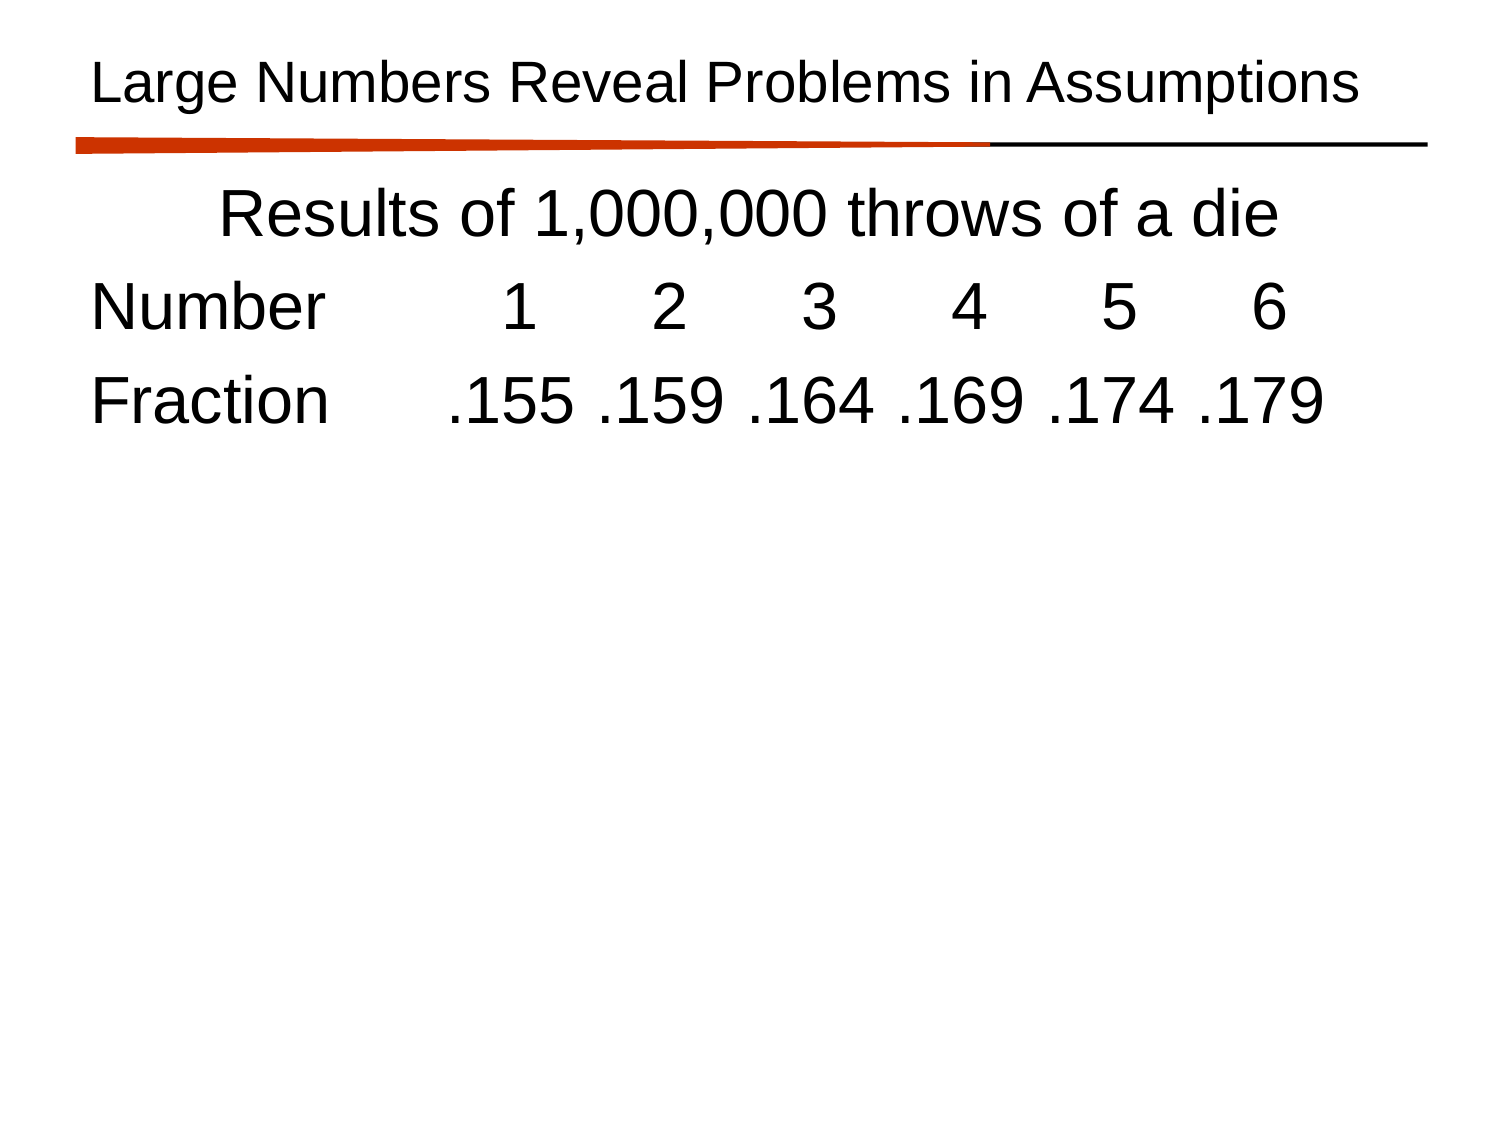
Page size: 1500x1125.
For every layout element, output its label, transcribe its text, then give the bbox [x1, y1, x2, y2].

list Results of 1,000,000 throws of a die Number 1 2 3 4 5 6 Fraction .155 .159 .164 .169 .174 .179 [74, 162, 1426, 1006]
title Large Numbers Reveal Problems in Assumptions [74, 24, 1426, 133]
